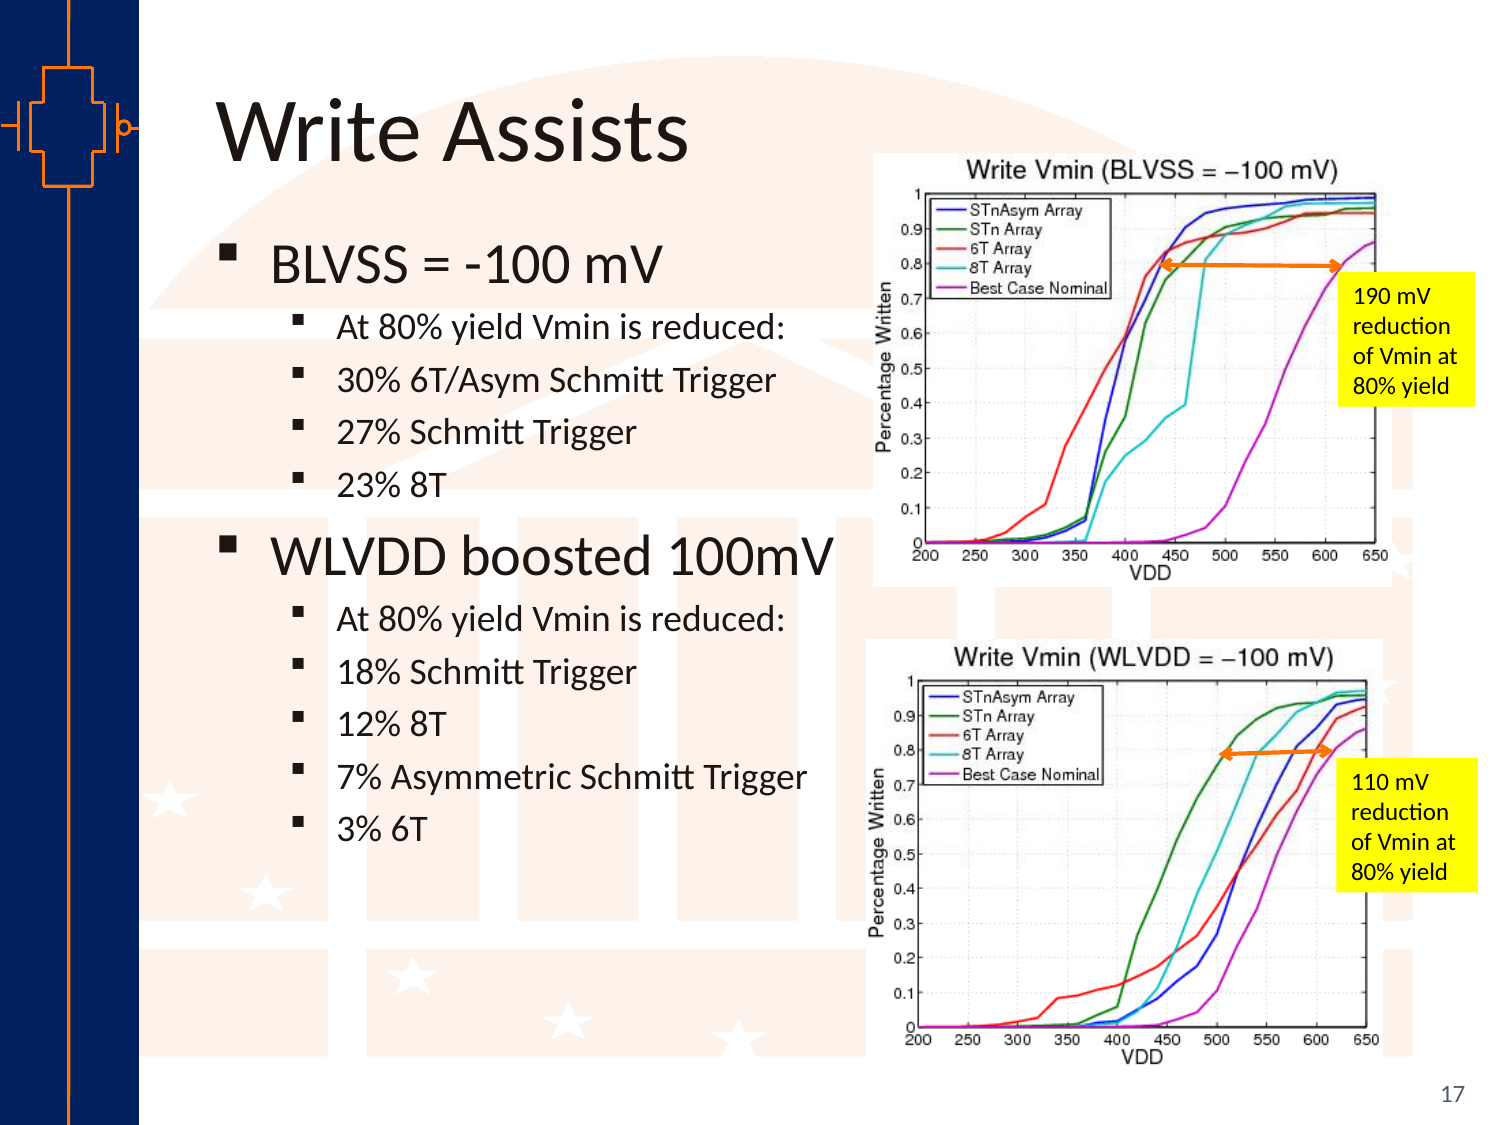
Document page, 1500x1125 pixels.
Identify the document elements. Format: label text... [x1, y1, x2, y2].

text_box 110 mV reduction of Vmin at 80% yield [1386, 757, 1478, 893]
slide_number 17 [1425, 1062, 1488, 1123]
picture [872, 153, 1393, 587]
text_box 190 mV reduction of Vmin at 80% yield [1395, 272, 1476, 405]
title Write Assists [200, 0, 1388, 188]
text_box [1218, 750, 1334, 755]
picture [866, 639, 1383, 1072]
list BLVSS = -100 mV At 80% yield Vmin is reduced: 30% 6T/Asym Schmitt Trigger 27% Schmitt Trigger 23% 8T WLVDD boosted 100mV At 80% yield Vmin is reduced: 18% Schmitt Trigger 12% 8T 7% Asymmetric Schmitt Trigger 3% 6T [199, 217, 857, 938]
